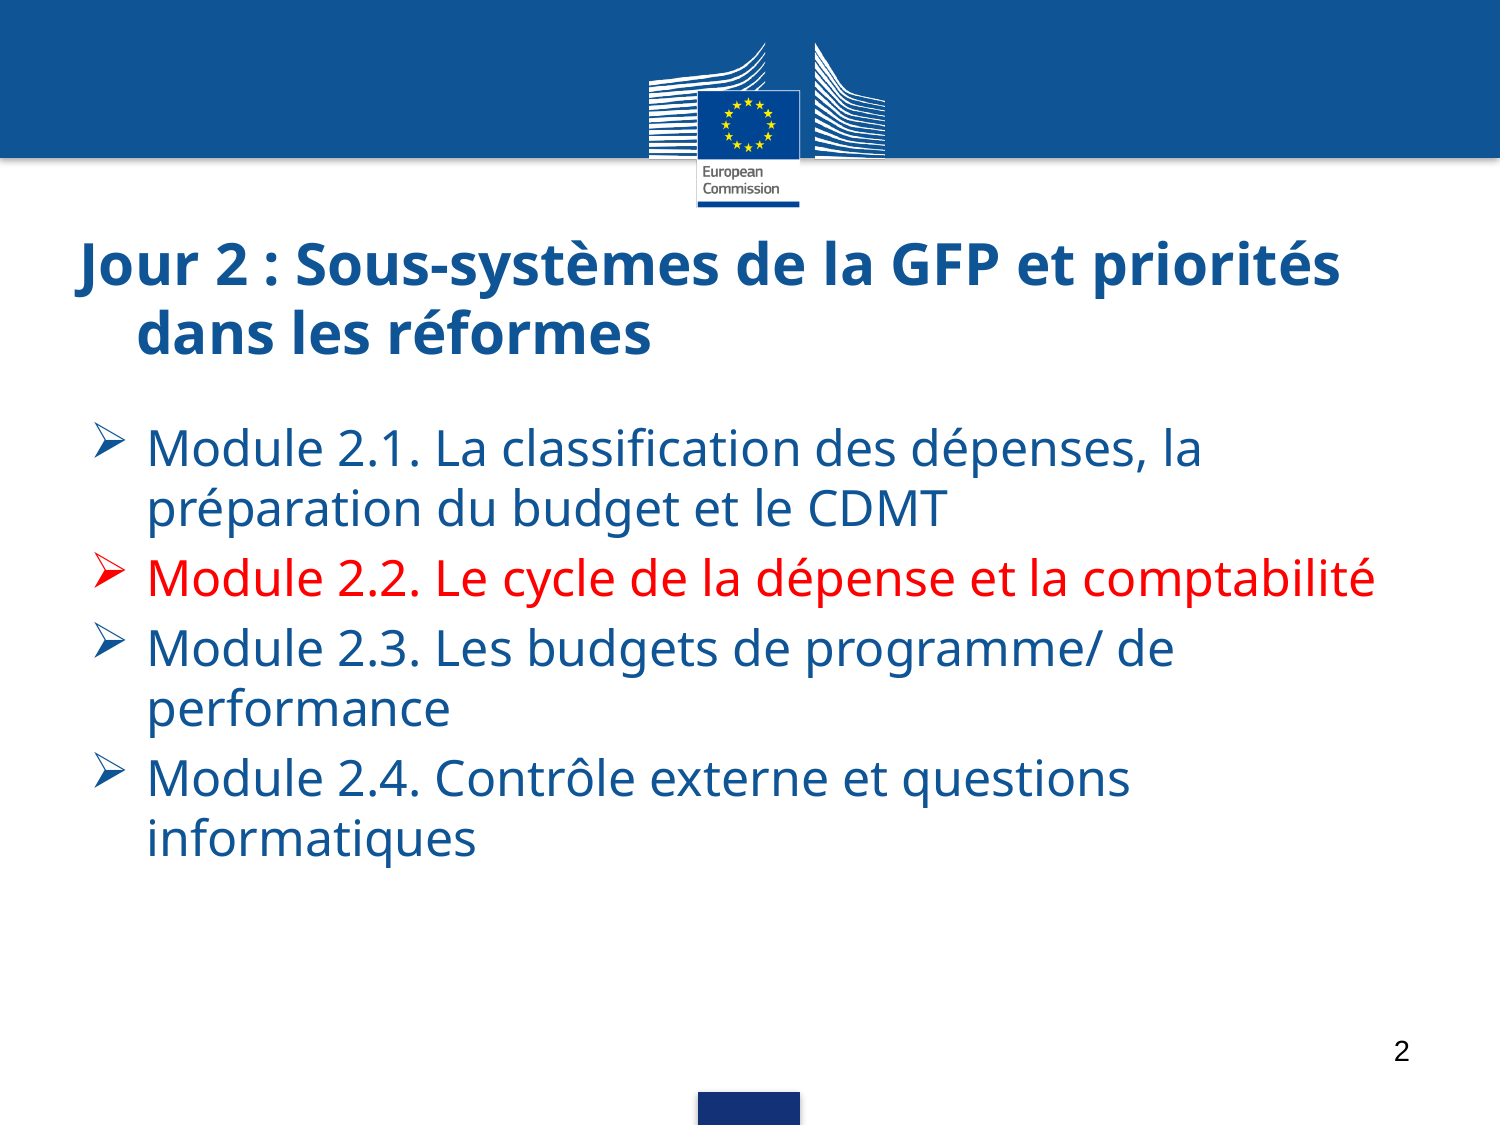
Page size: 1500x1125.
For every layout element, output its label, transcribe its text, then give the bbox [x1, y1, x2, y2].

title Jour 2 : Sous-systèmes de la GFP et priorités dans les réformes [64, 219, 1460, 374]
picture [649, 42, 885, 208]
list Module 2.1. La classification des dépenses, la préparation du budget et le CDMT Module 2.2. Le cycle de la dépense et la comptabilité Module 2.3. Les budgets de programme/ de performance Module 2.4. Contrôle externe et questions informatiques [74, 408, 1460, 988]
slide_number 2 [1074, 1024, 1426, 1103]
